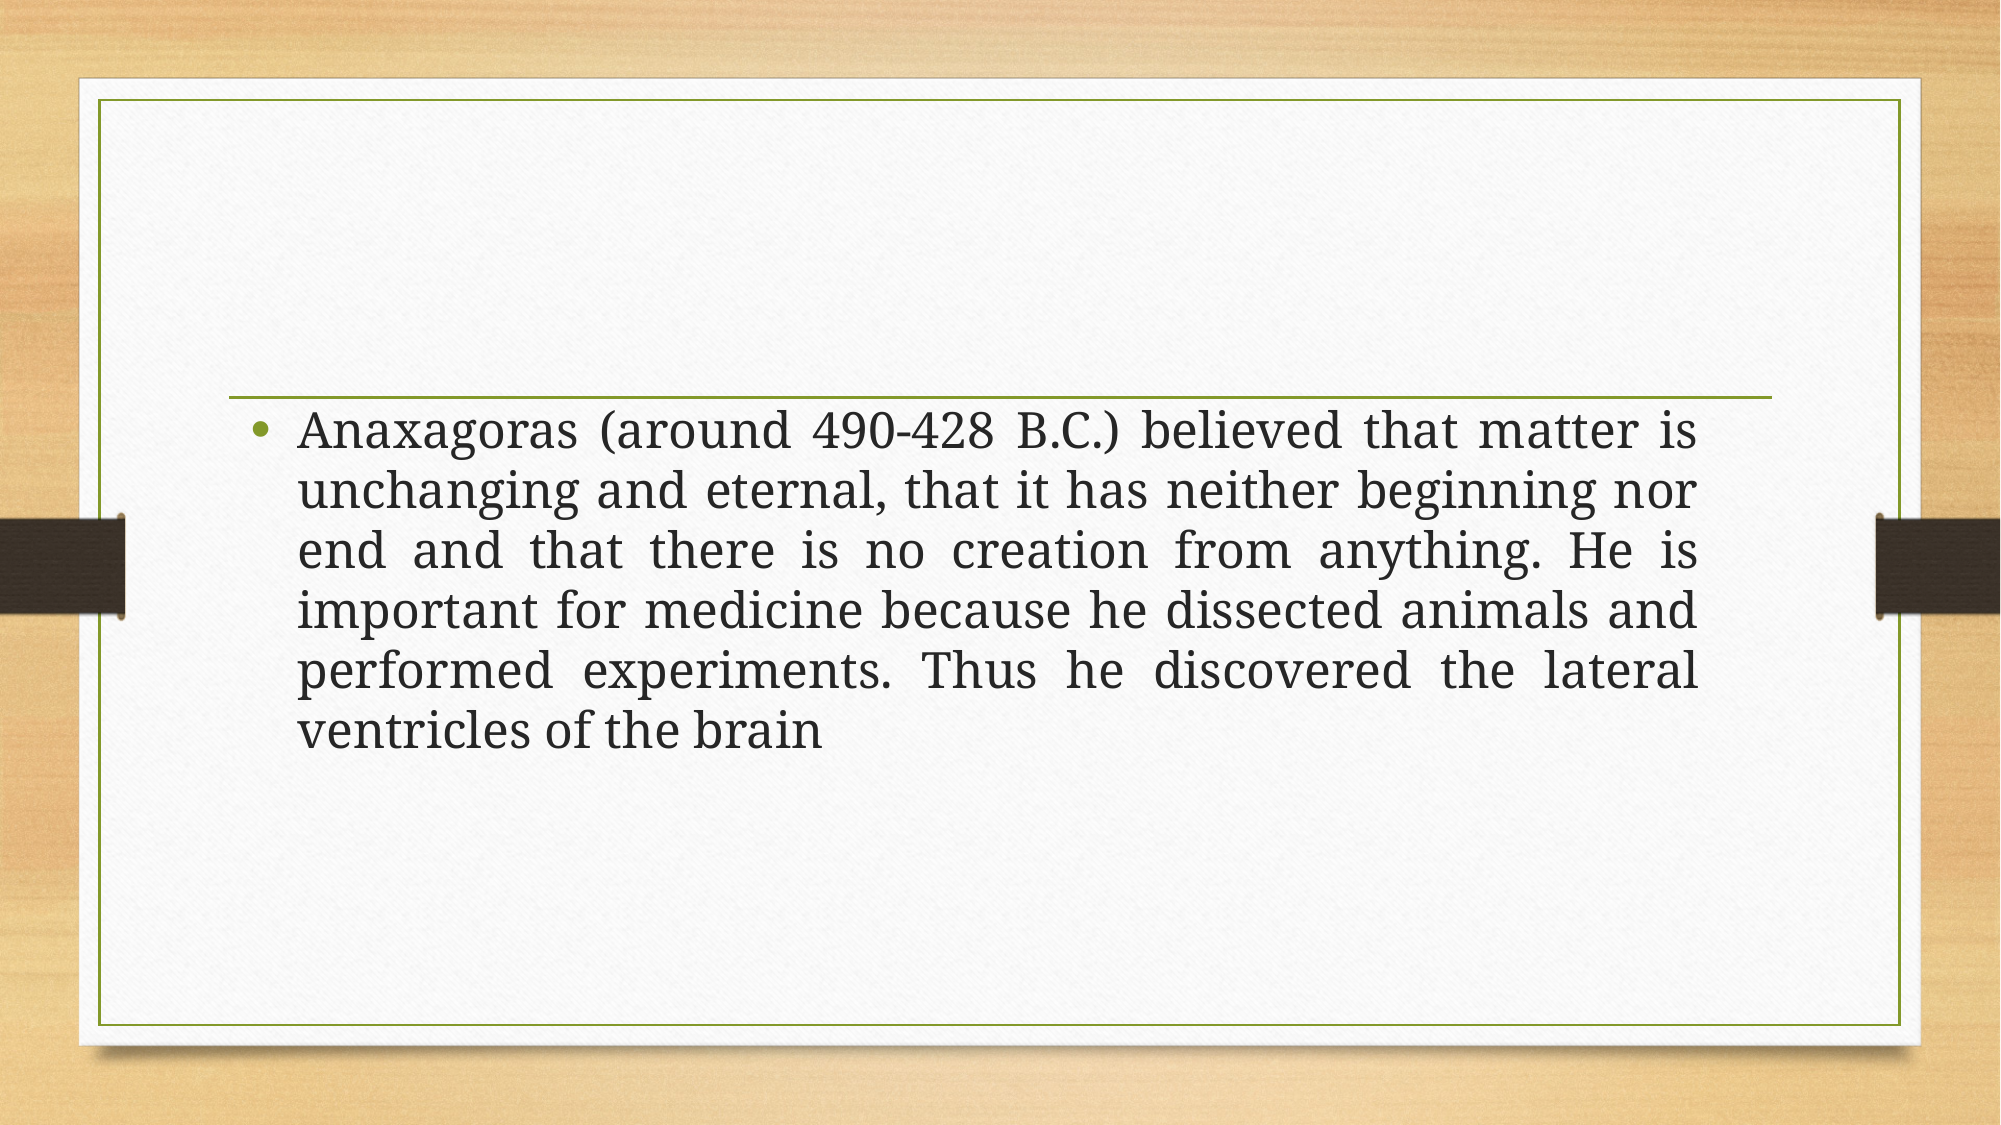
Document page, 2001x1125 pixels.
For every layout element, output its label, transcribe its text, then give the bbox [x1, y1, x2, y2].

picture [0, 0, 2001, 1125]
list Anaxagoras (around 490-428 B.C.) believed that matter is unchanging and eternal, that it has neither beginning nor end and that there is no creation from anything. He is important for medicine because he dissected animals and performed experiments. Thus he discovered the lateral ventricles of the brain [235, 308, 1715, 922]
